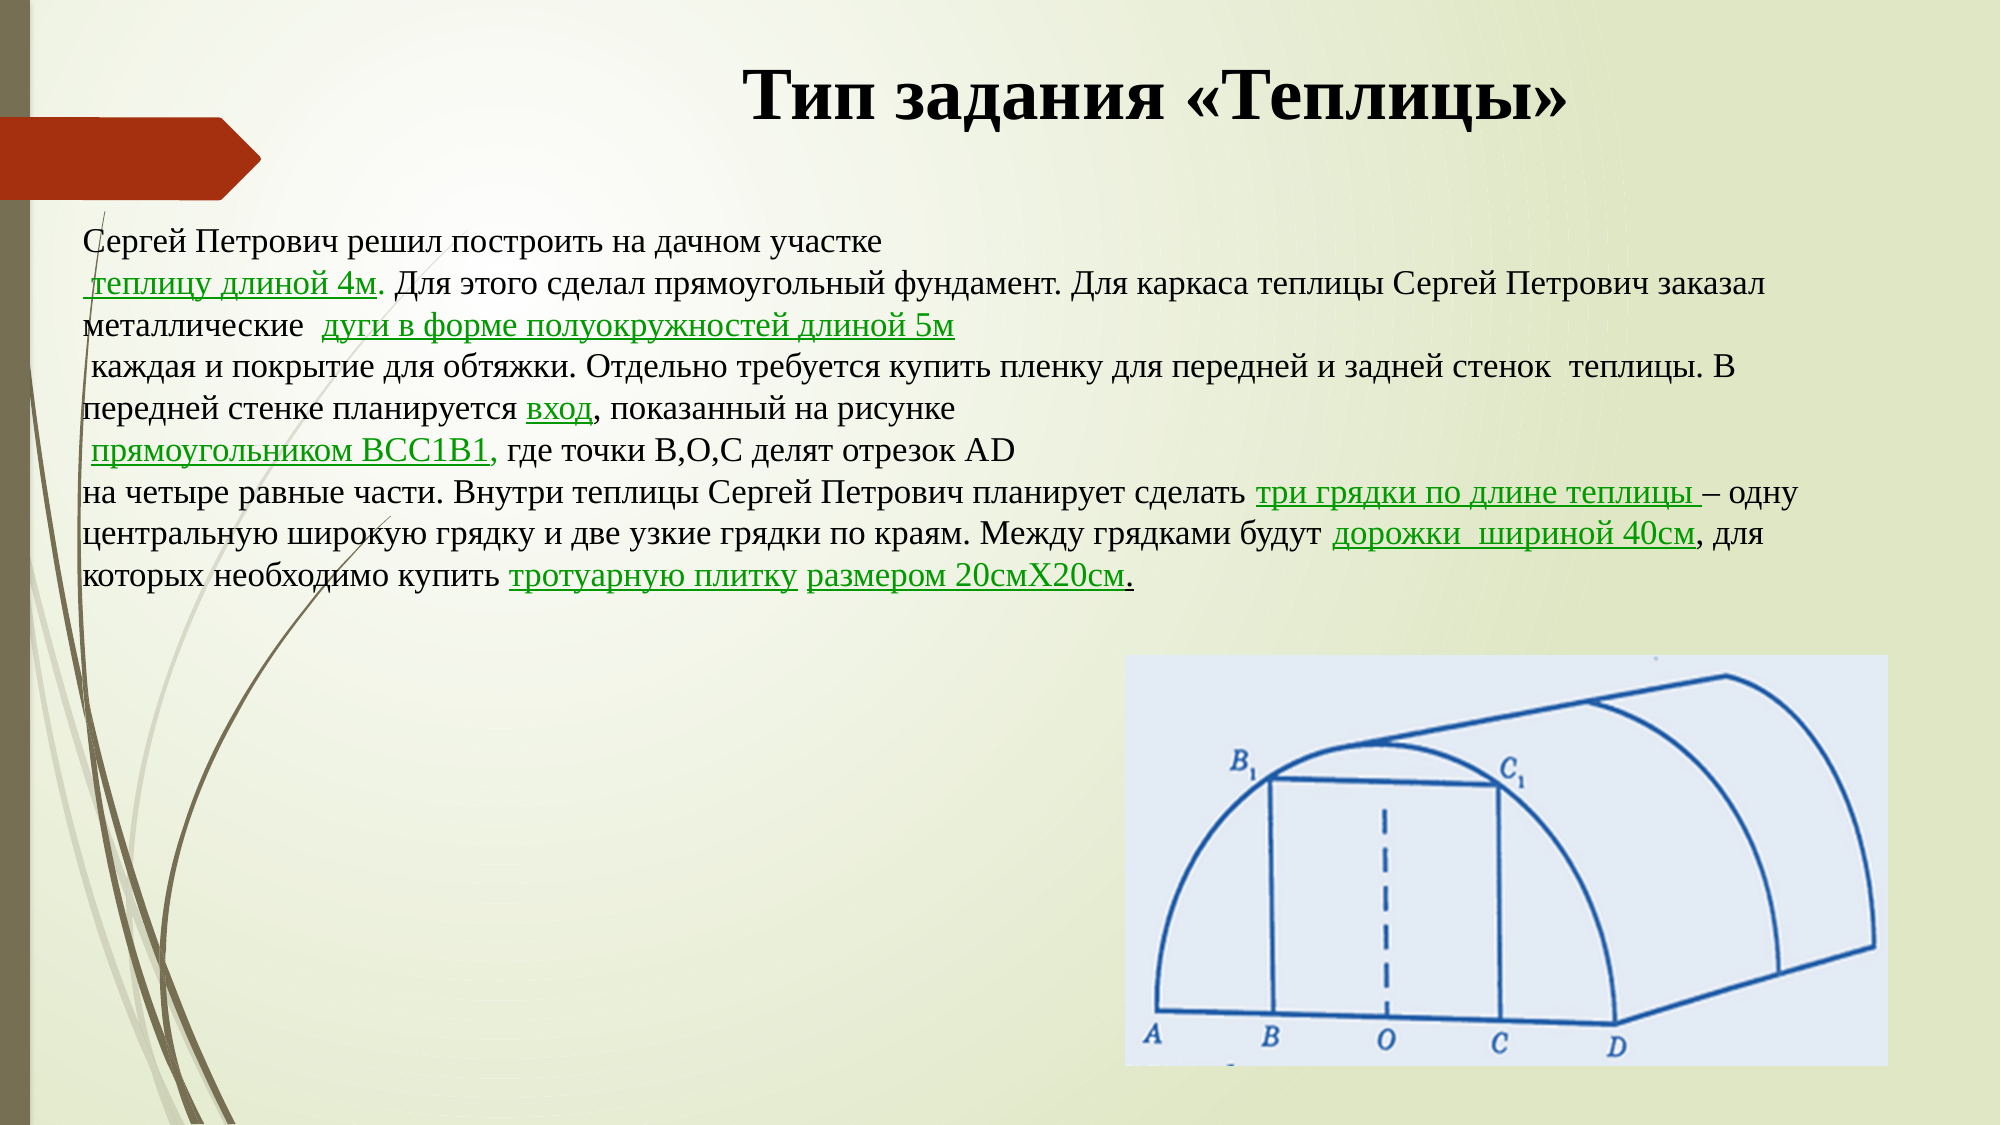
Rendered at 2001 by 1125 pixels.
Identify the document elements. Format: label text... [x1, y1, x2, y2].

list Сергей Петрович решил построить на дачном участке теплицу длиной 4м. Для этого сделал прямоугольный фундамент. Для каркаса теплицы Сергей Петрович заказал металлические дуги в форме полуокружностей длиной 5м каждая и покрытие для обтяжки. Отдельно требуется купить пленку для передней и задней стенок теплицы. В передней стенке планируется вход, показанный на рисунке прямоугольником ВСС1В1, где точки В,О,С делят отрезок АD на четыре равные части. Внутри теплицы Сергей Петрович планирует сделать три грядки по длине теплицы – одну центральную широкую грядку и две узкие грядки по краям. Между грядками будут дорожки шириной 40см, для которых необходимо купить тротуарную плитку размером 20смХ20см. [67, 210, 1888, 678]
title Тип задания «Теплицы» [425, 37, 1888, 156]
picture [1124, 655, 1888, 1067]
